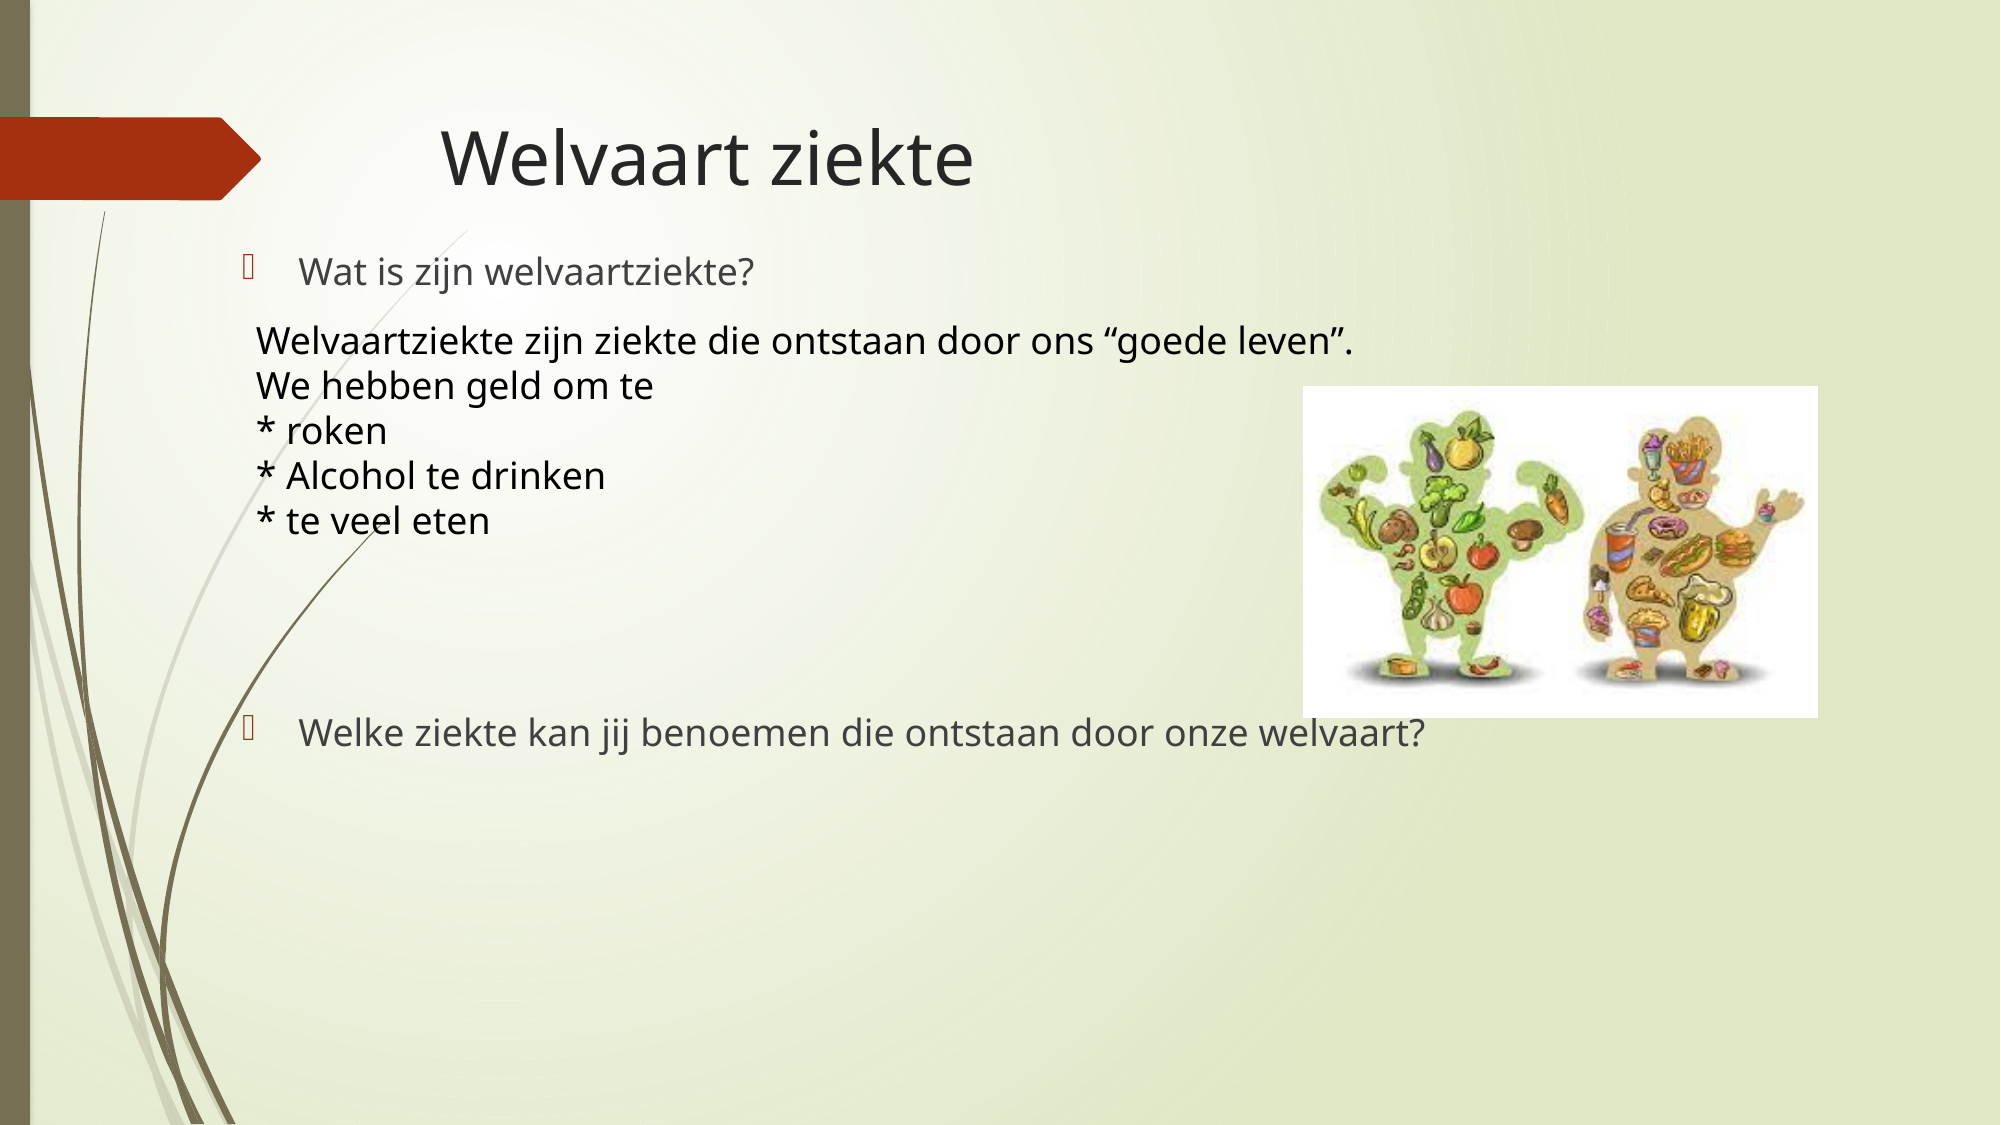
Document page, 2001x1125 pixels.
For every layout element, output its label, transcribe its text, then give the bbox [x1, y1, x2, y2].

picture [1303, 386, 1818, 718]
text_box Welvaartziekte zijn ziekte die ontstaan door ons “goede leven”. We hebben geld om te * roken * Alcohol te drinken * te veel eten [241, 309, 1730, 550]
title Welvaart ziekte [425, 102, 1888, 313]
list Wat is zijn welvaartziekte? Welke ziekte kan jij benoemen die ontstaan door onze welvaart? [227, 240, 1716, 1096]
